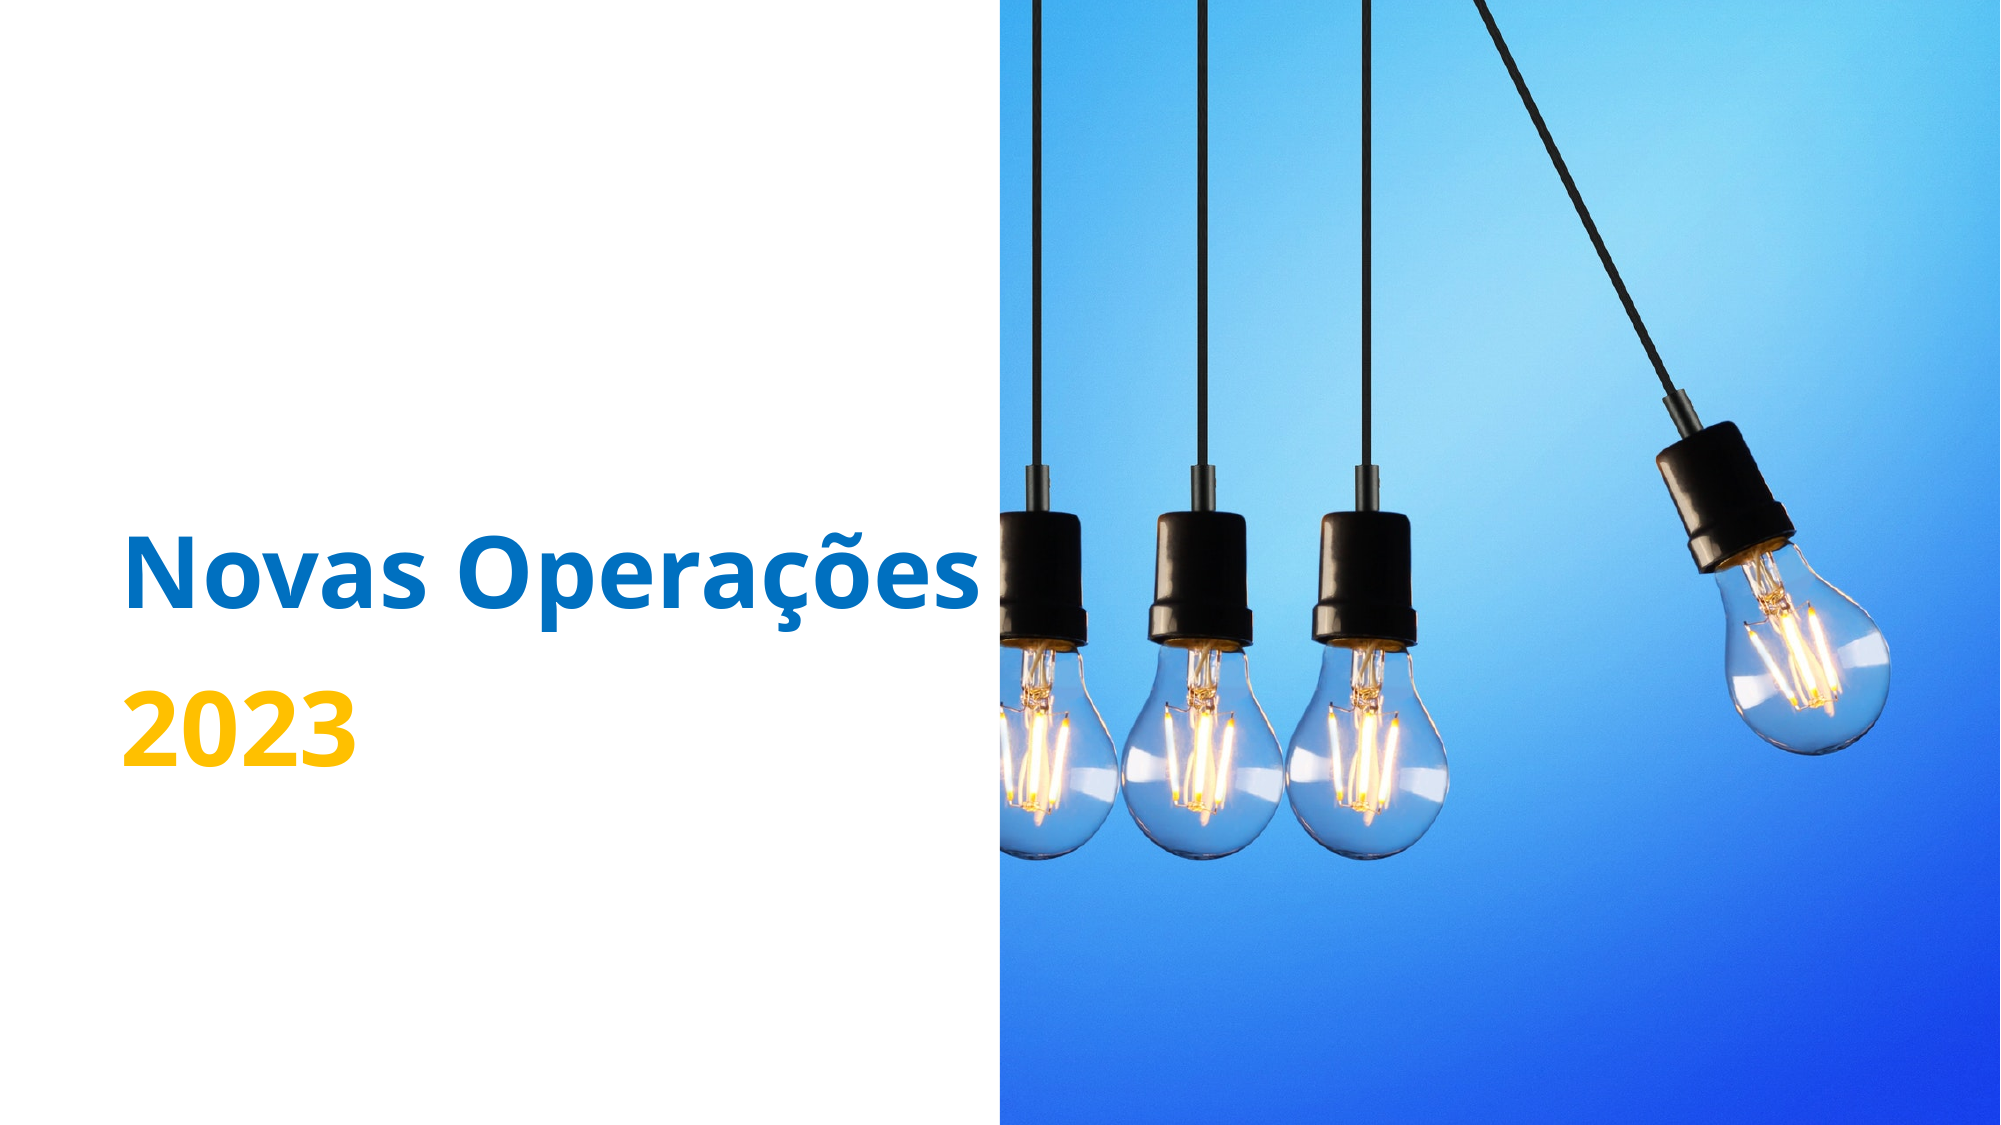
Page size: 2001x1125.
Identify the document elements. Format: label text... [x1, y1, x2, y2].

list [999, 0, 2000, 1125]
text_box 2023 [105, 683, 434, 782]
title Novas Operações [105, 491, 999, 662]
